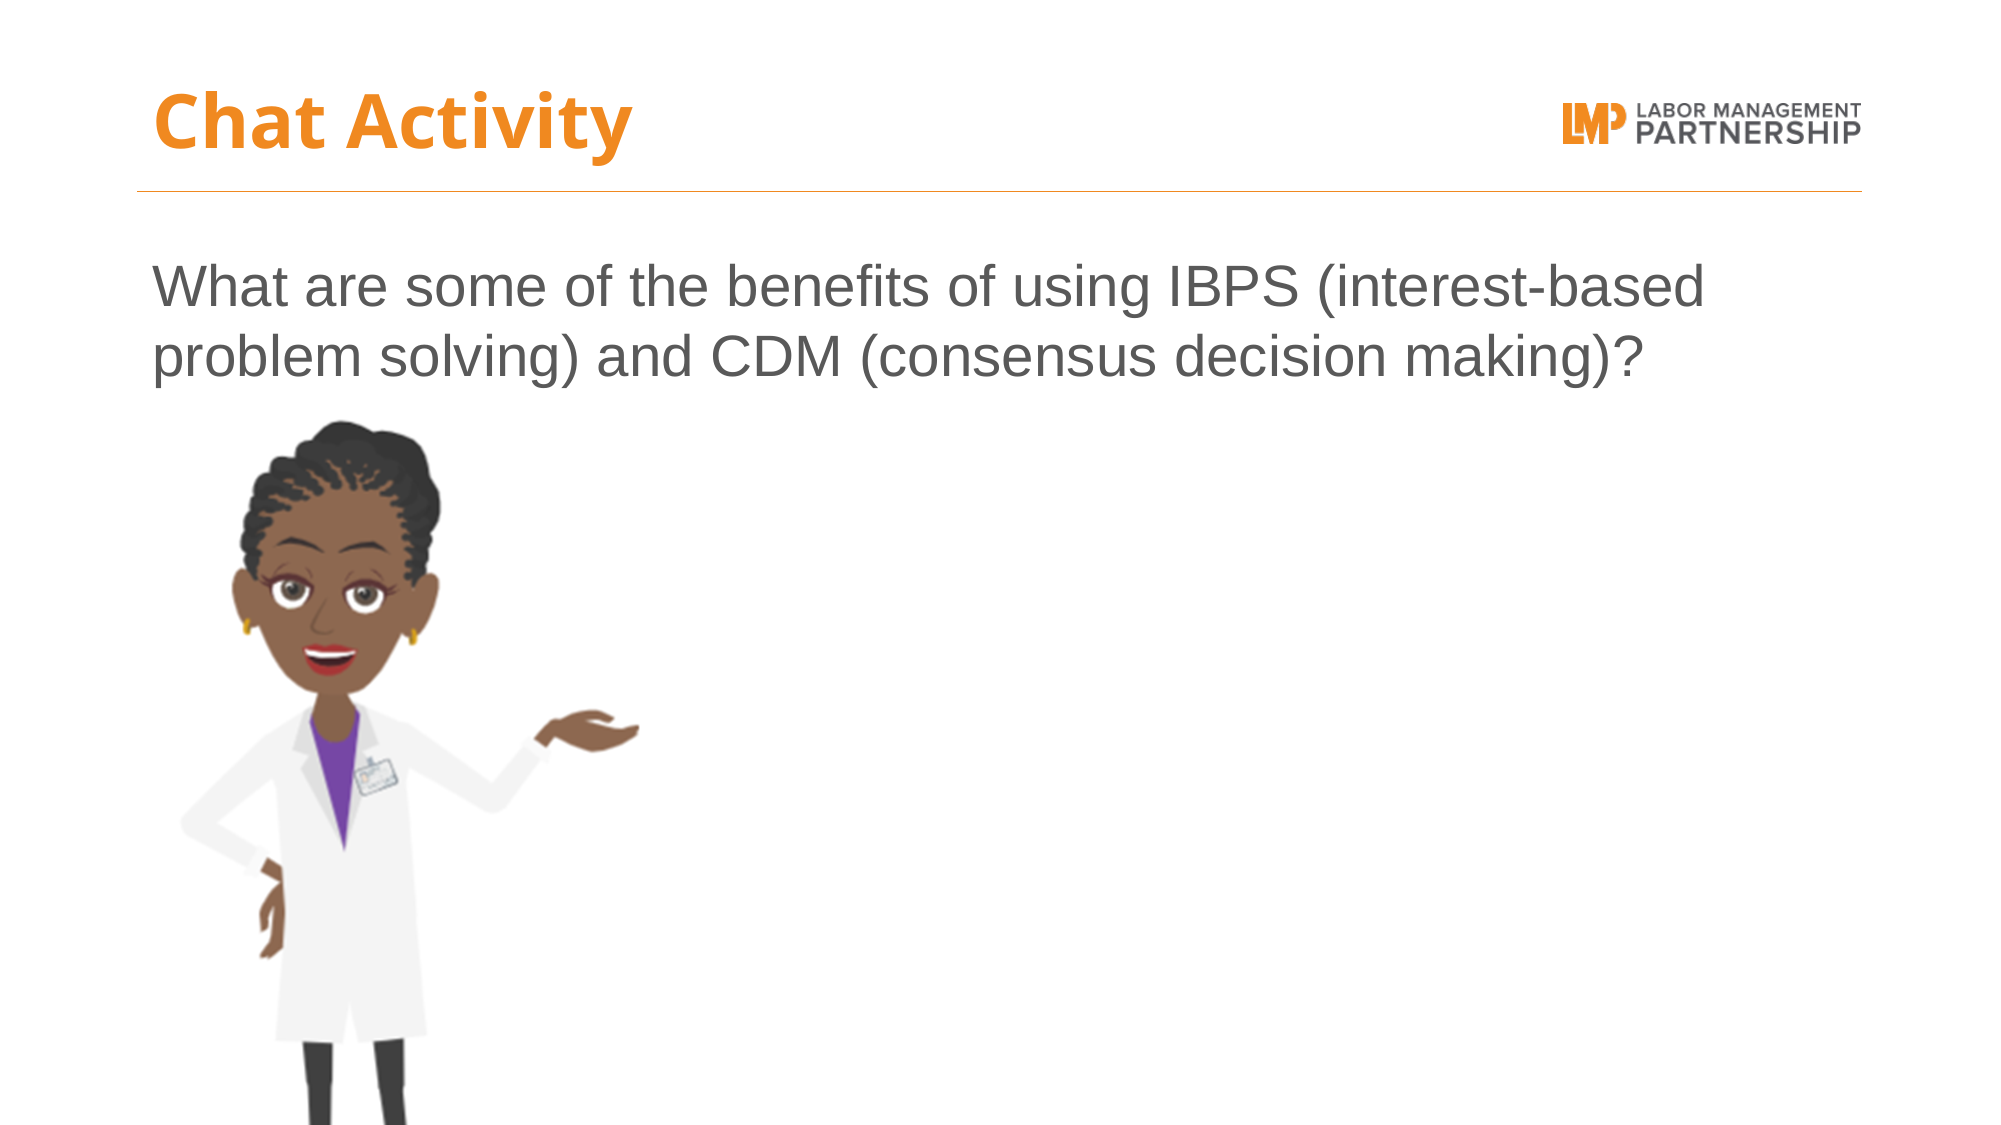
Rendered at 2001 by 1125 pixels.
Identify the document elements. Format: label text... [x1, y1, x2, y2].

title Chat Activity [137, 59, 1529, 188]
list What are some of the benefits of using IBPS (interest-based problem solving) and CDM (consensus decision making)? [137, 240, 1863, 1014]
picture [1562, 103, 1863, 144]
picture [137, 406, 692, 1125]
